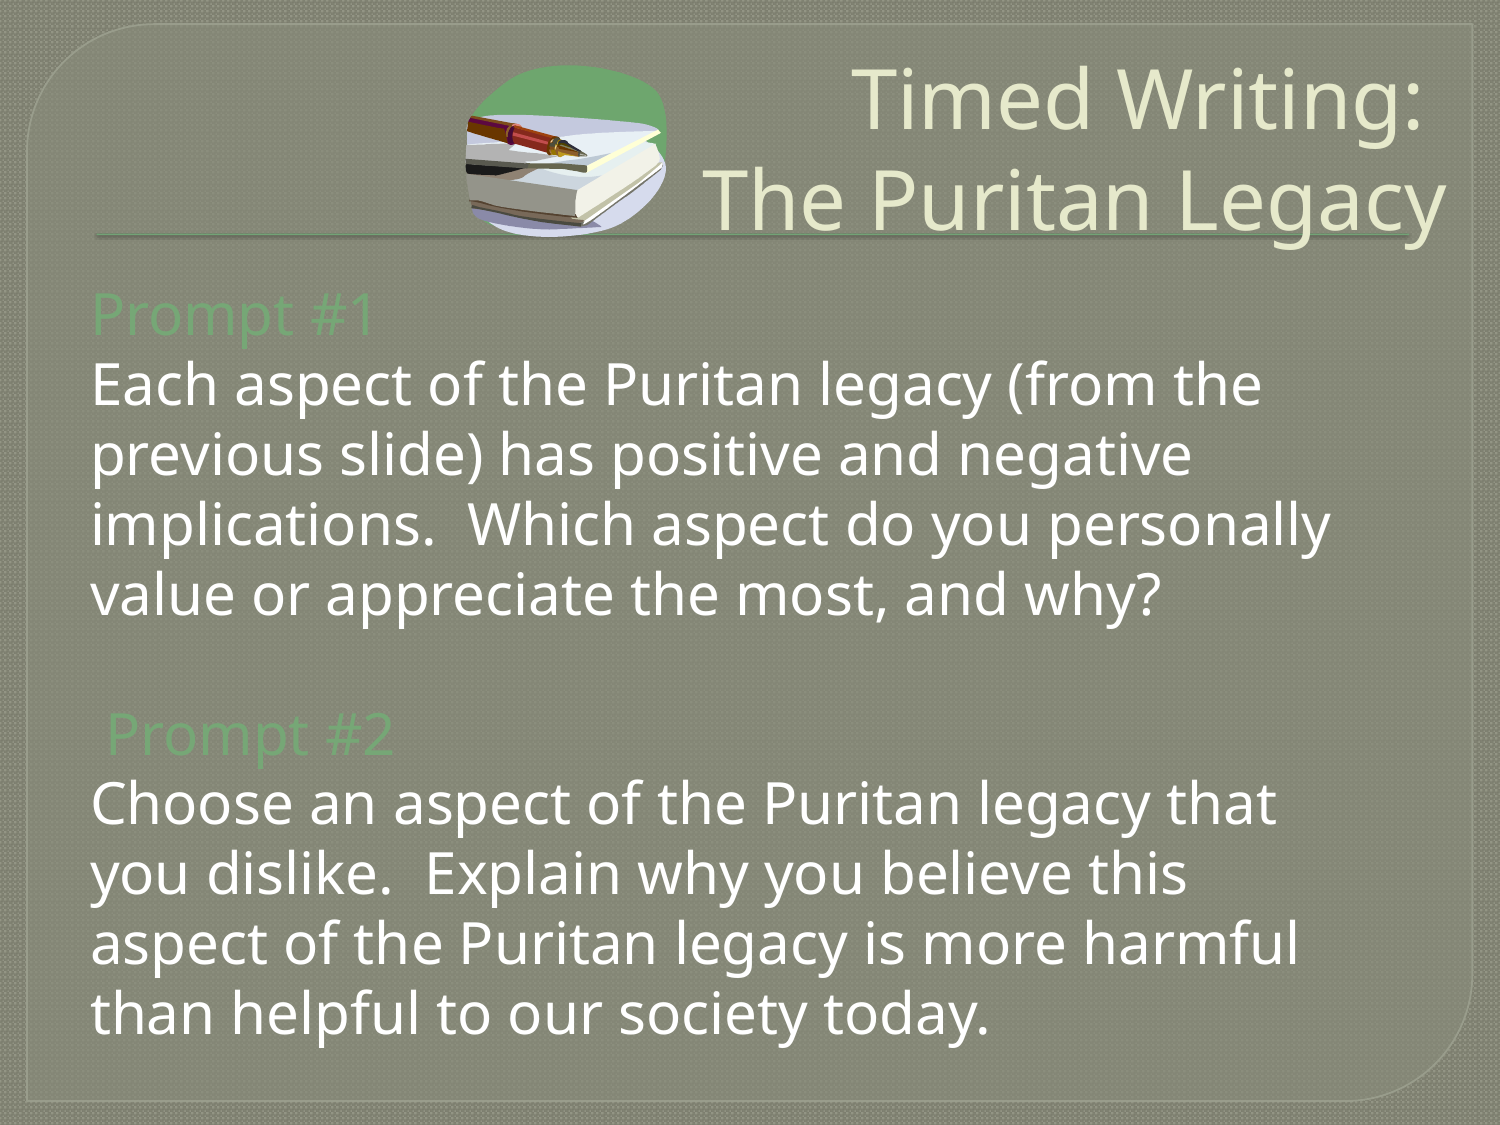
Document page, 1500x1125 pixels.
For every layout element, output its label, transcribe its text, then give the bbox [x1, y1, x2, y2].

picture [462, 62, 670, 241]
title Timed Writing: The Puritan Legacy [75, 62, 1463, 254]
list Prompt #1 Each aspect of the Puritan legacy (from the previous slide) has positive and negative implications. Which aspect do you personally value or appreciate the most, and why? Prompt #2 Choose an aspect of the Puritan legacy that you dislike. Explain why you believe this aspect of the Puritan legacy is more harmful than helpful to our society today. [75, 270, 1425, 1075]
